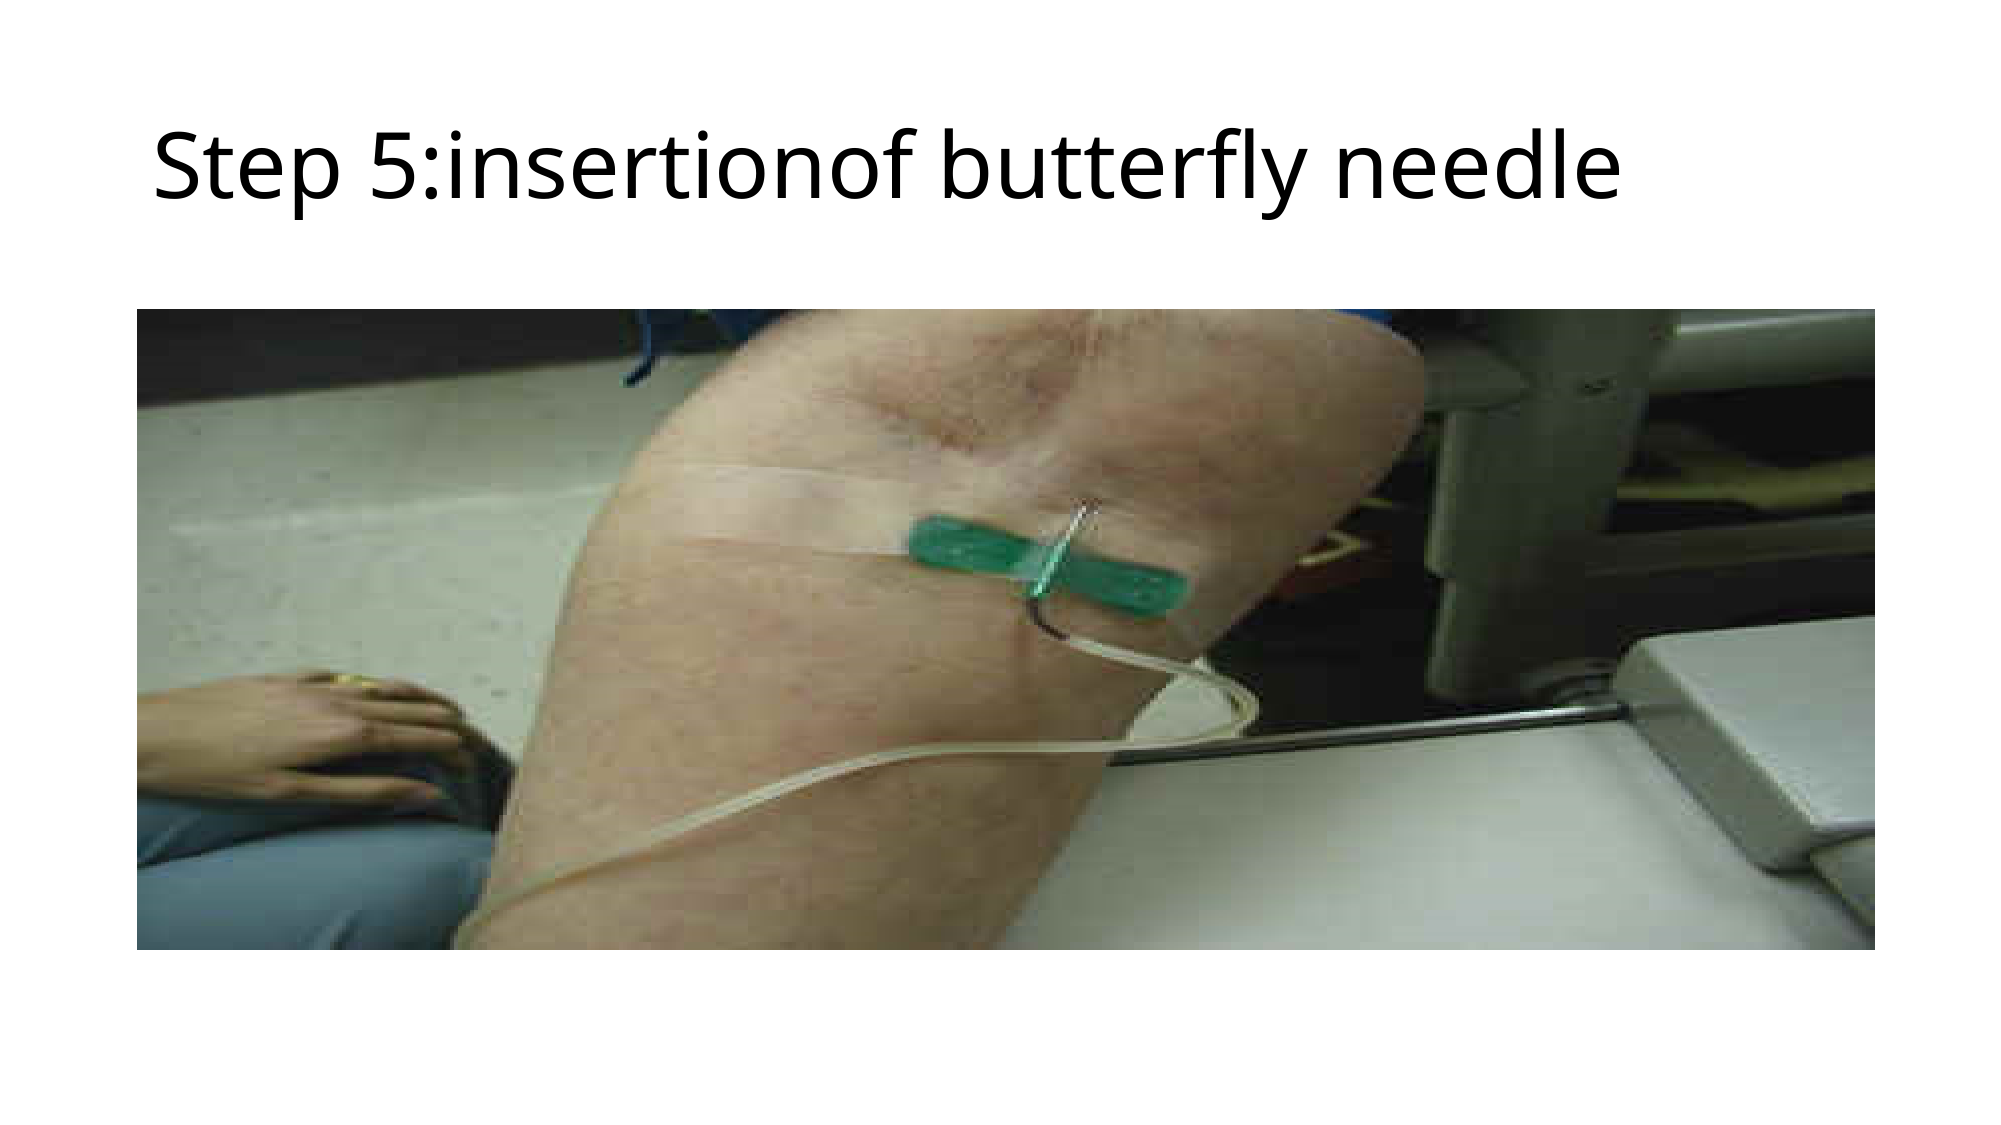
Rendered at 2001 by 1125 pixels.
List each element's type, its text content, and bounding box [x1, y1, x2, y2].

picture [137, 309, 1875, 950]
title Step 5:insertionof butterfly needle [137, 59, 1863, 278]
